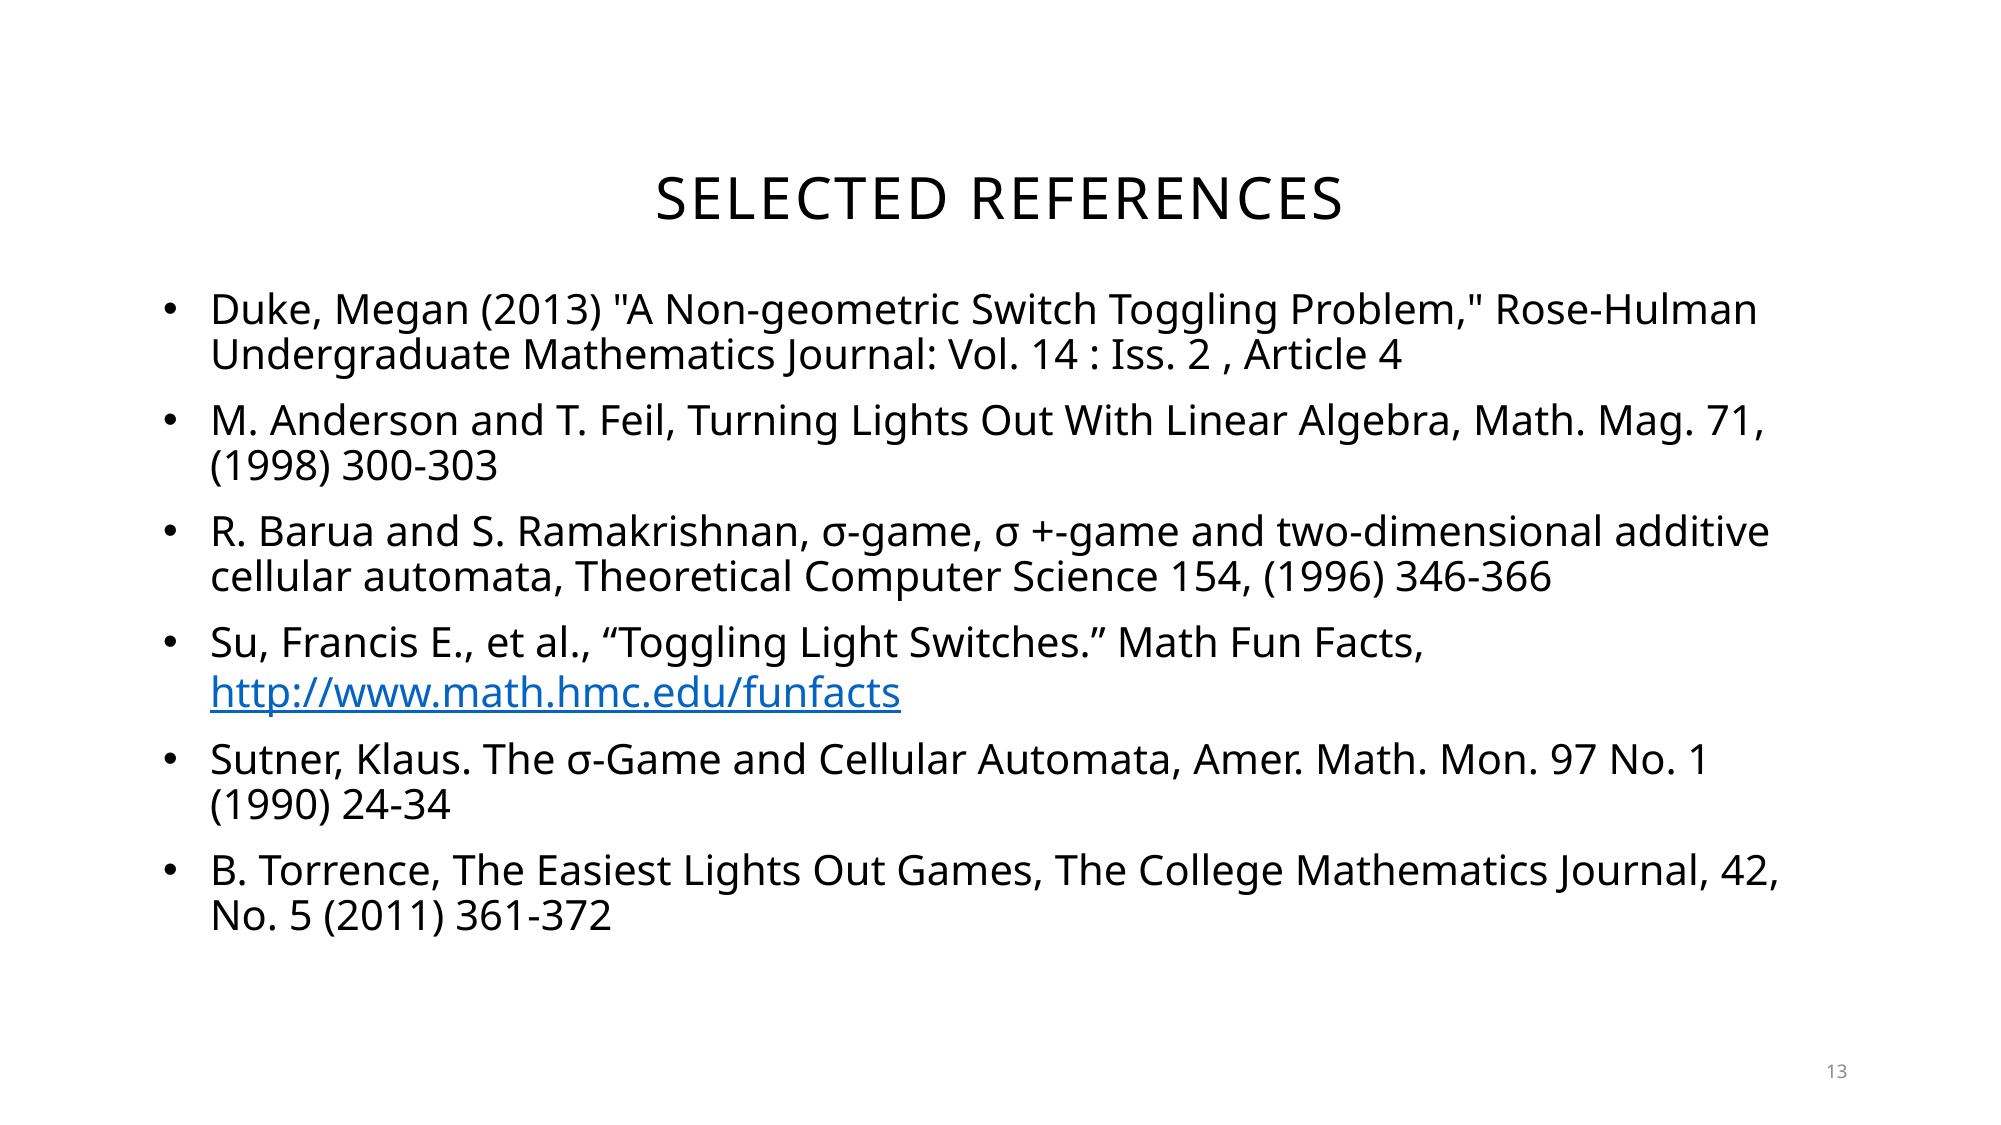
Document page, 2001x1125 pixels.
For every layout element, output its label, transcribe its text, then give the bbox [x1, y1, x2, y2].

title Selected References [137, 22, 1863, 240]
text_box Duke, Megan (2013) "A Non-geometric Switch Toggling Problem," Rose-Hulman Undergraduate Mathematics Journal: Vol. 14 : Iss. 2 , Article 4 M. Anderson and T. Feil, Turning Lights Out With Linear Algebra, Math. Mag. 71, (1998) 300-303 R. Barua and S. Ramakrishnan, σ-game, σ +-game and two-dimensional additive cellular automata, Theoretical Computer Science 154, (1996) 346-366 Su, Francis E., et al., “Toggling Light Switches.” Math Fun Facts, http://www.math.hmc.edu/funfacts Sutner, Klaus. The σ-Game and Cellular Automata, Amer. Math. Mon. 97 No. 1 (1990) 24-34 B. Torrence, The Easiest Lights Out Games, The College Mathematics Journal, 42, No. 5 (2011) 361-372 [148, 281, 1853, 774]
slide_number 13 [1412, 1042, 1863, 1103]
